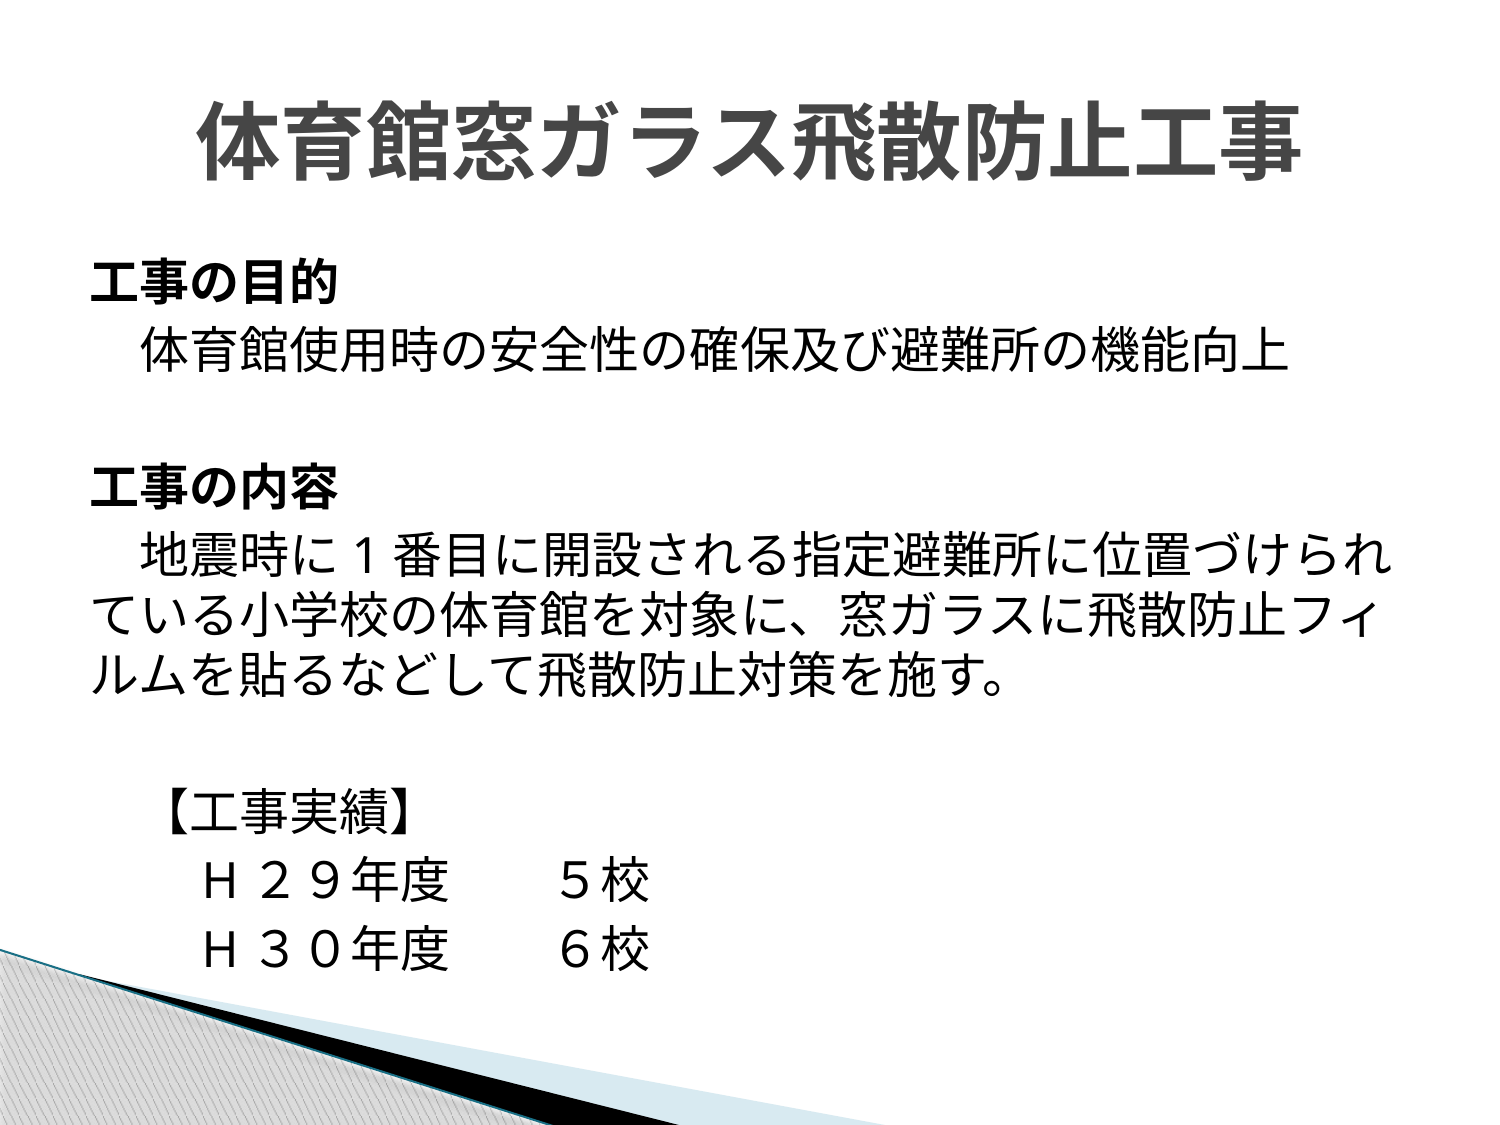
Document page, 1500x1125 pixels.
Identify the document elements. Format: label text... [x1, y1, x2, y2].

title 体育館窓ガラス飛散防止工事 [75, 45, 1425, 233]
list 工事の目的 体育館使用時の安全性の確保及び避難所の機能向上 工事の内容 地震時に1番目に開設される指定避難所に位置づけられている小学校の体育館を対象に、窓ガラスに飛散防止フィルムを貼るなどして飛散防止対策を施す。 【工事実績】 H２９年度 ５校 H３０年度 ６校 [75, 243, 1425, 986]
